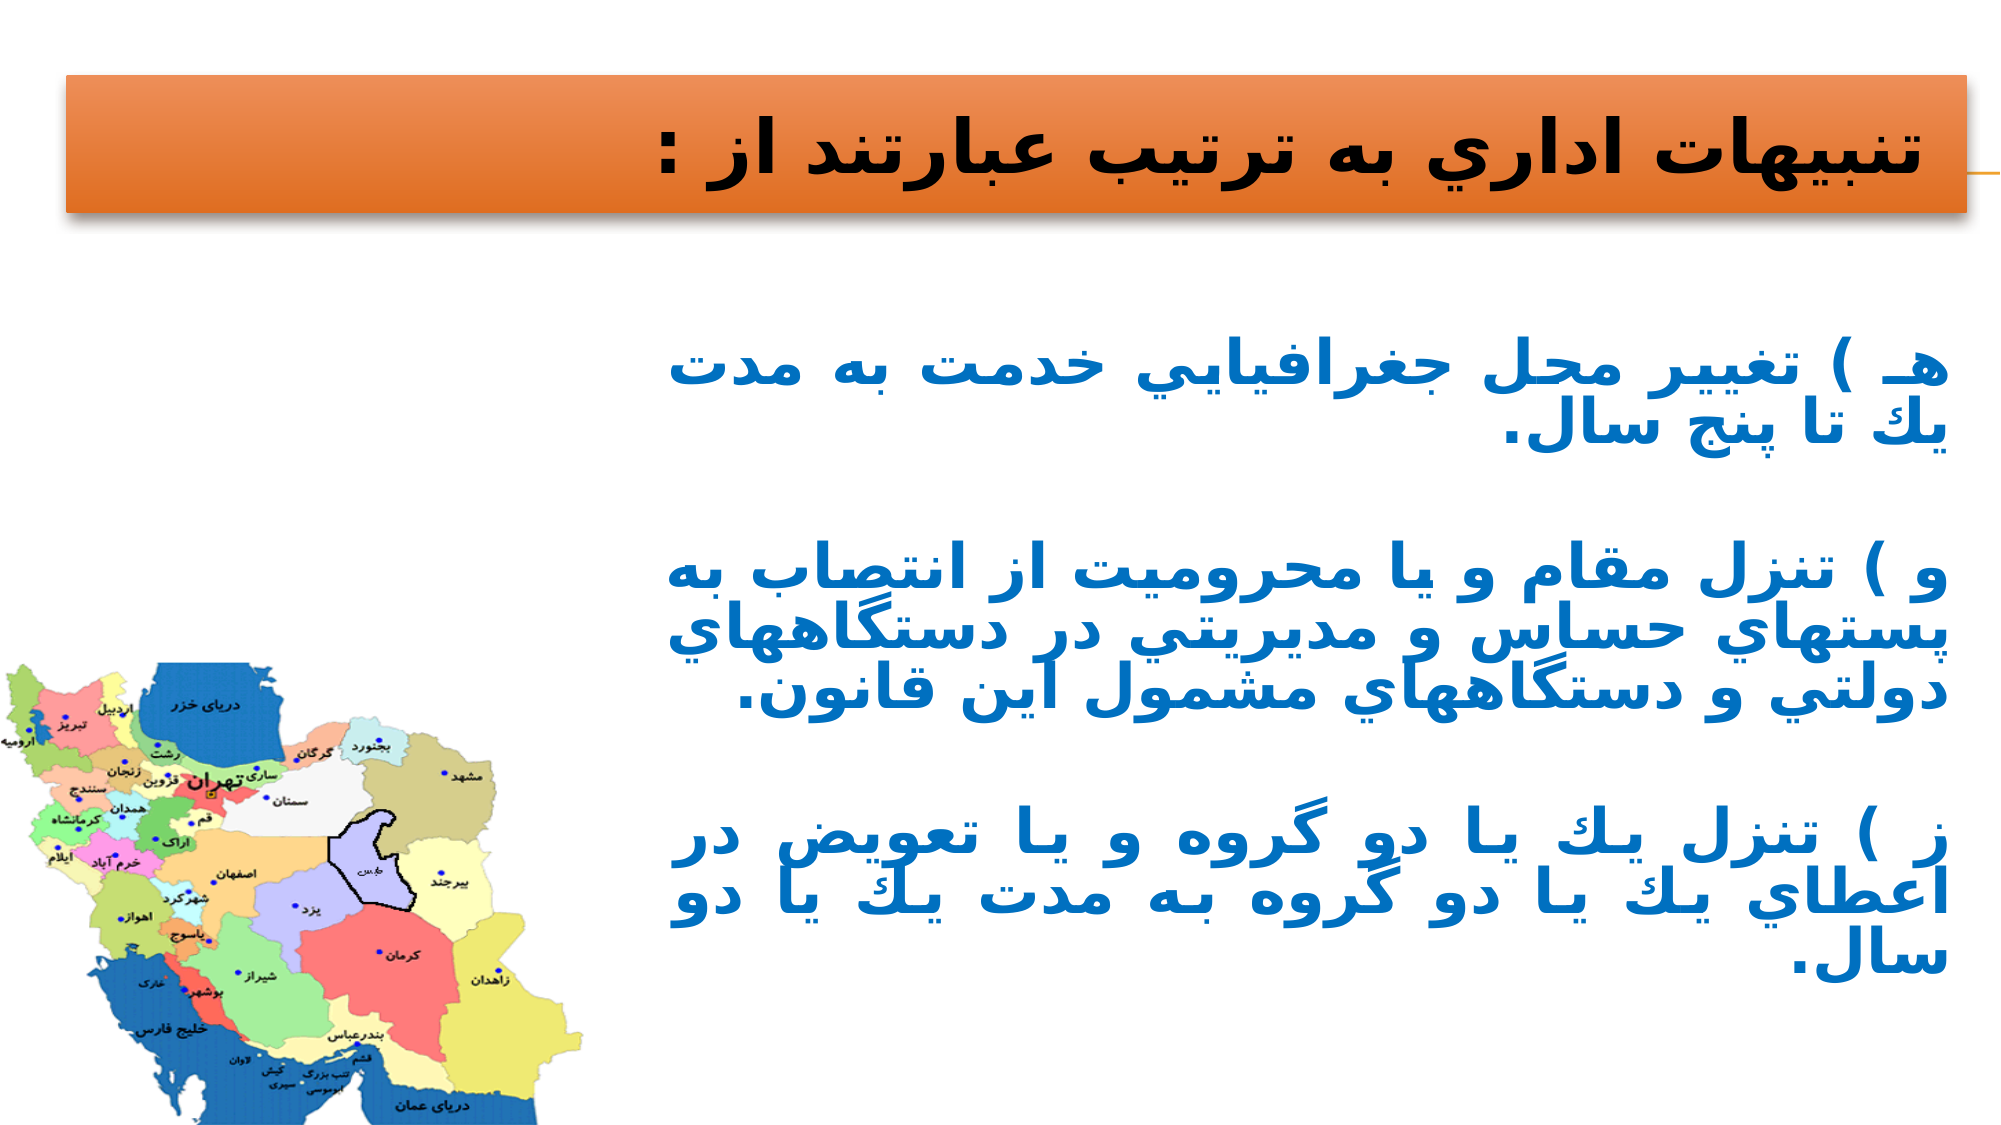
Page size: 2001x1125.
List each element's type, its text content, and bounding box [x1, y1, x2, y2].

title تنبيهات اداري به ترتيب عبارتند از : [66, 75, 1967, 213]
picture [0, 662, 585, 1125]
list هـ ) تغيير محل جغرافيايي خدمت به مدت يك تا پنج سال. و ) تنزل مقام و يا محروميت از انتصاب به پستهاي حساس و مديريتي در دستگاههاي دولتي و دستگاههاي مشمول اين قانون. ز ) تنزل يك يا دو گروه و يا تعويض در اعطاي يك يا دو گروه به مدت يك يا دو سال. [649, 328, 1967, 1072]
